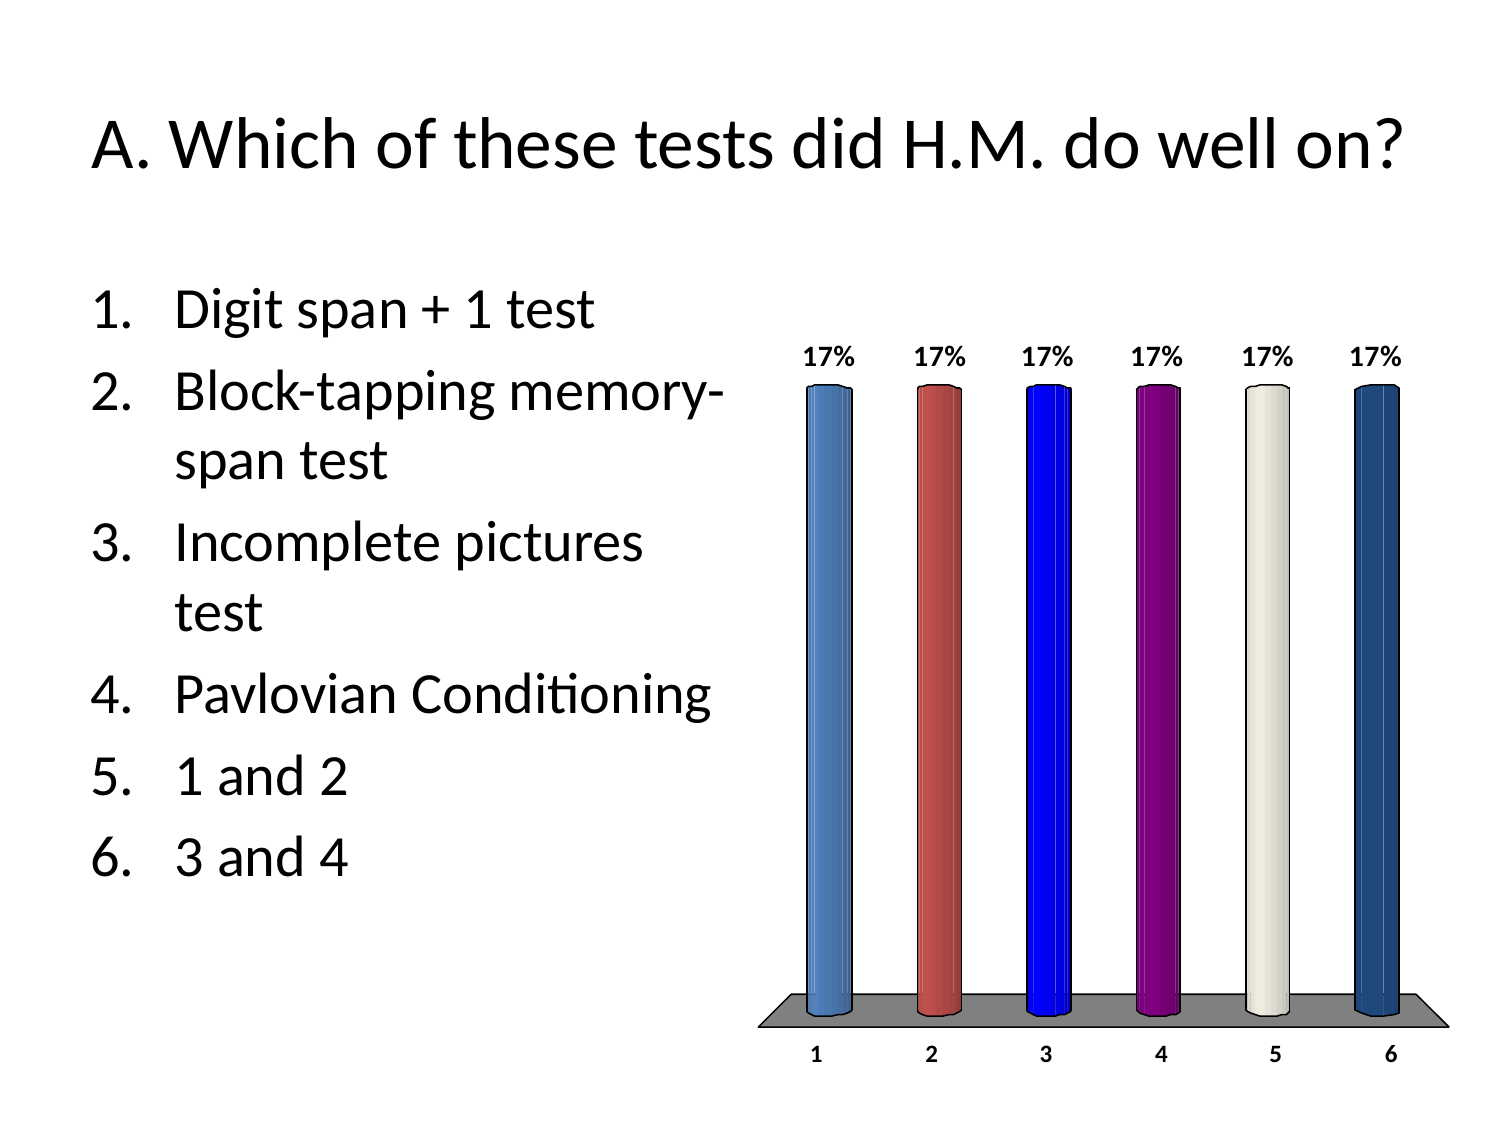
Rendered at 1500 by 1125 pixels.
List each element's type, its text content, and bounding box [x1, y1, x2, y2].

title A. Which of these tests did H.M. do well on? [75, 45, 1425, 233]
list Digit span + 1 test Block-tapping memory-span test Incomplete pictures test Pavlovian Conditioning 1 and 2 3 and 4 [75, 262, 750, 1005]
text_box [739, 270, 1490, 1115]
